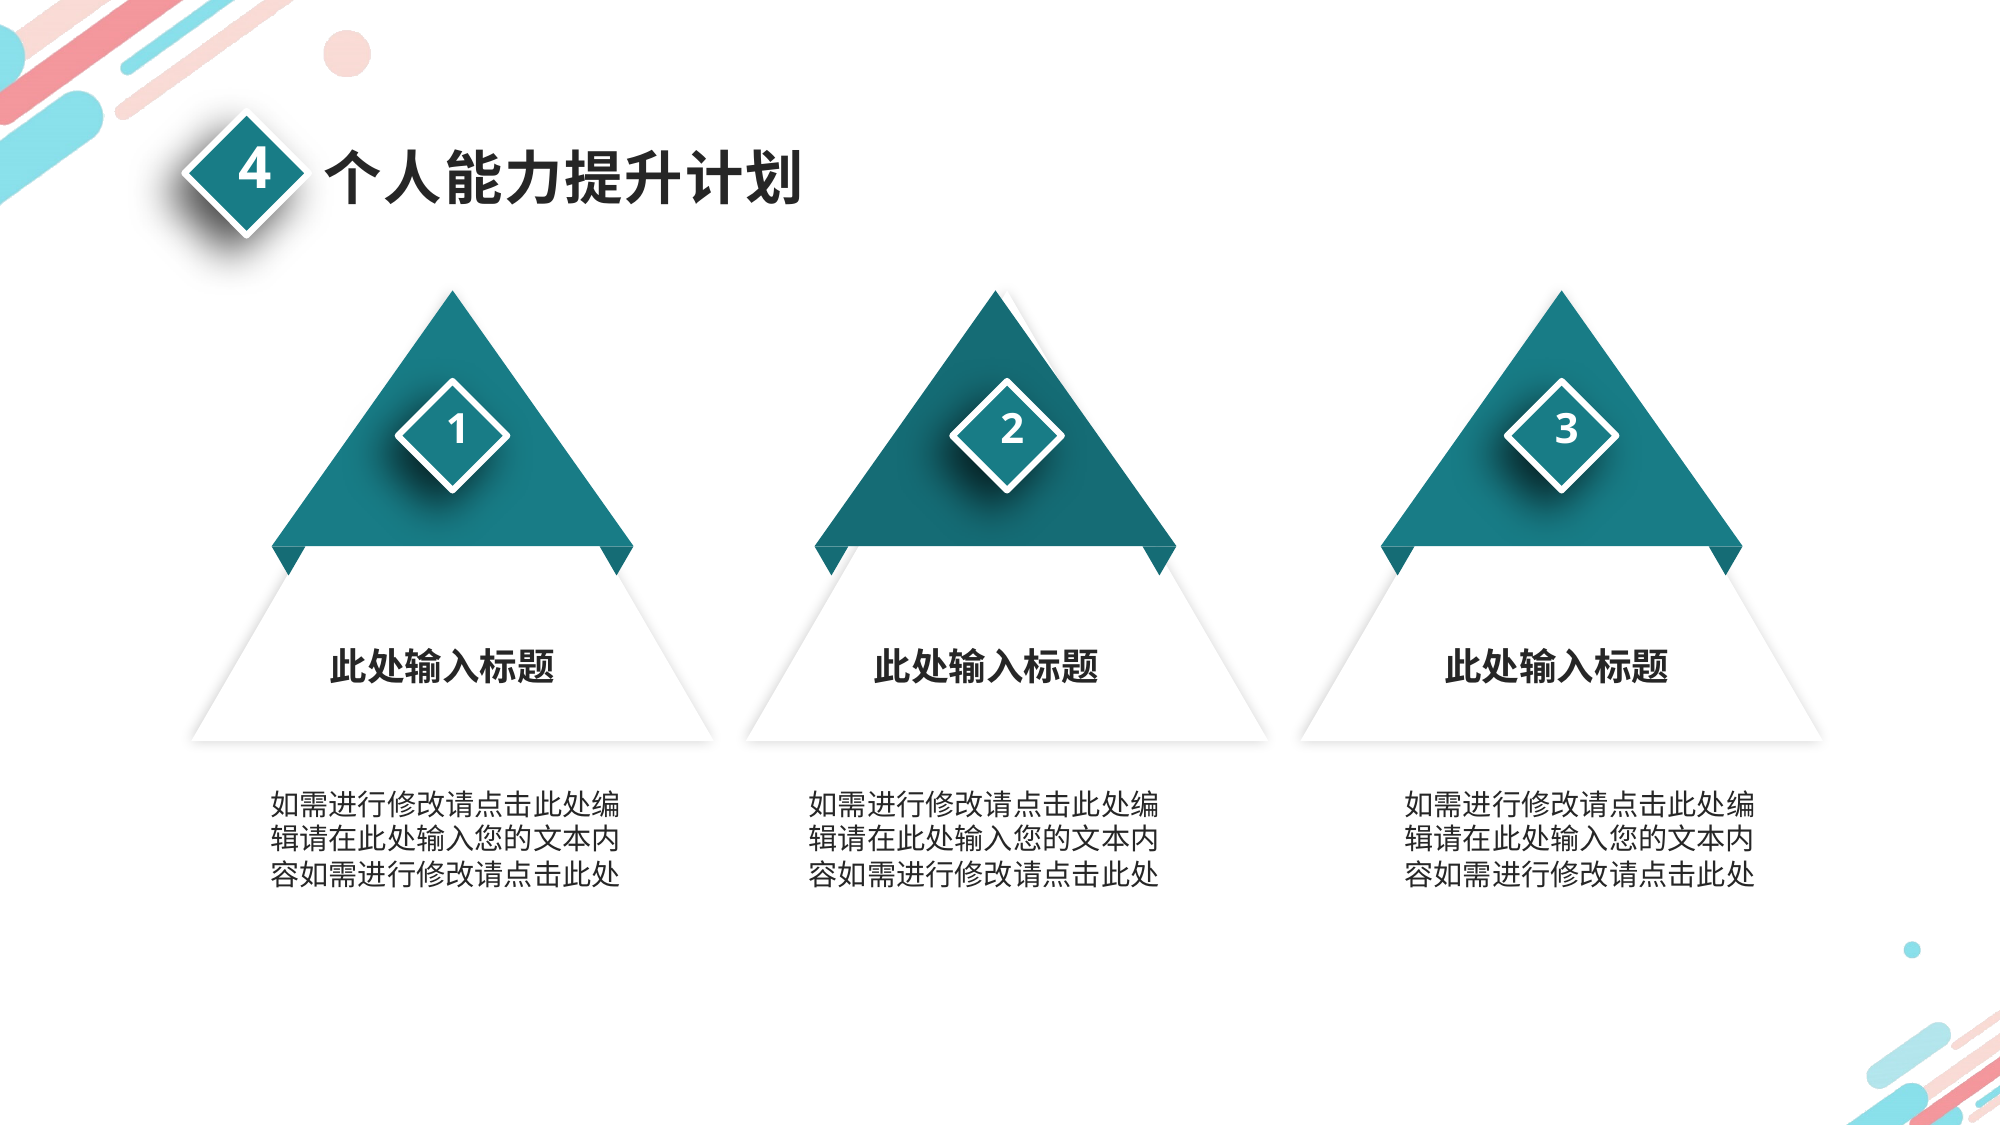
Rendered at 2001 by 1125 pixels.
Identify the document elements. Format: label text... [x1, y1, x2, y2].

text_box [1300, 290, 1824, 742]
picture [0, 0, 528, 253]
picture [1818, 935, 2000, 1125]
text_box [191, 290, 714, 742]
text_box 如需进行修改请点击此处编辑请在此处输入您的文本内容如需进行修改请点击此处 [791, 778, 1177, 899]
text_box 如需进行修改请点击此处编辑请在此处输入您的文本内容如需进行修改请点击此处 [253, 778, 638, 899]
text_box 如需进行修改请点击此处编辑请在此处输入您的文本内容如需进行修改请点击此处 [1387, 778, 1773, 899]
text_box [745, 290, 1269, 742]
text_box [184, 110, 824, 236]
